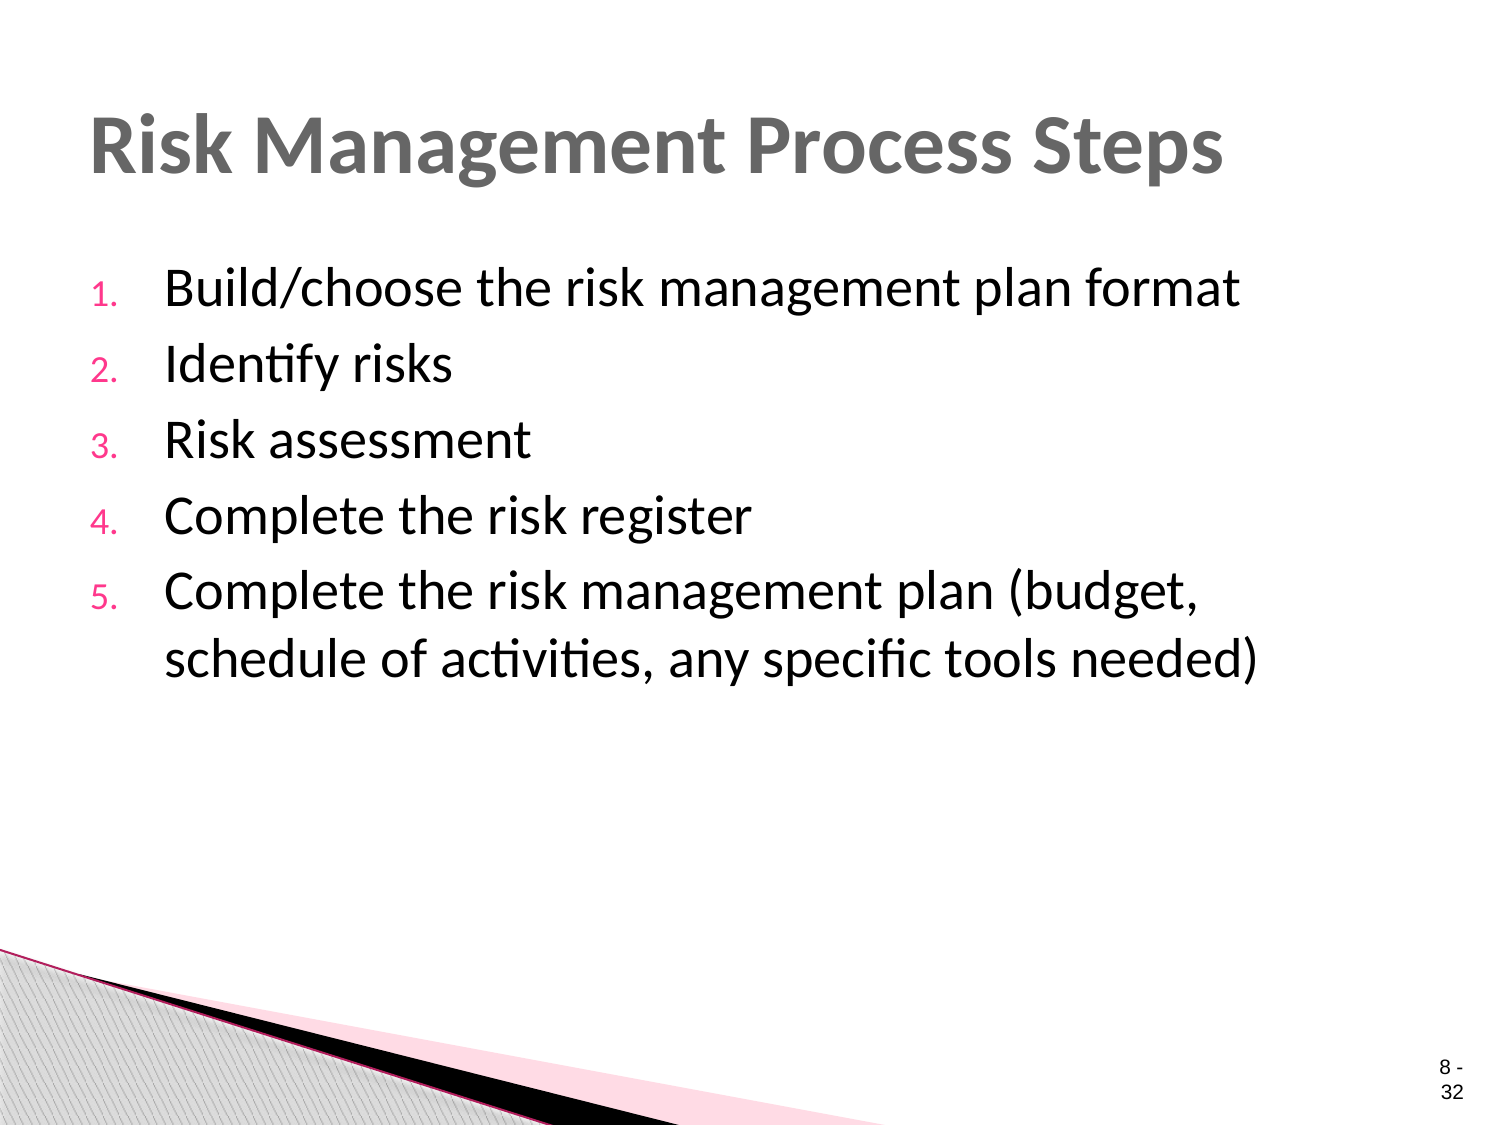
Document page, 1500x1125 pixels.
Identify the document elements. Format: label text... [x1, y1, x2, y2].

slide_number 8 - 32 [1418, 1051, 1479, 1112]
list Build/choose the risk management plan format Identify risks Risk assessment Complete the risk register Complete the risk management plan (budget, schedule of activities, any specific tools needed) [75, 243, 1425, 986]
title Risk Management Process Steps [75, 45, 1425, 233]
